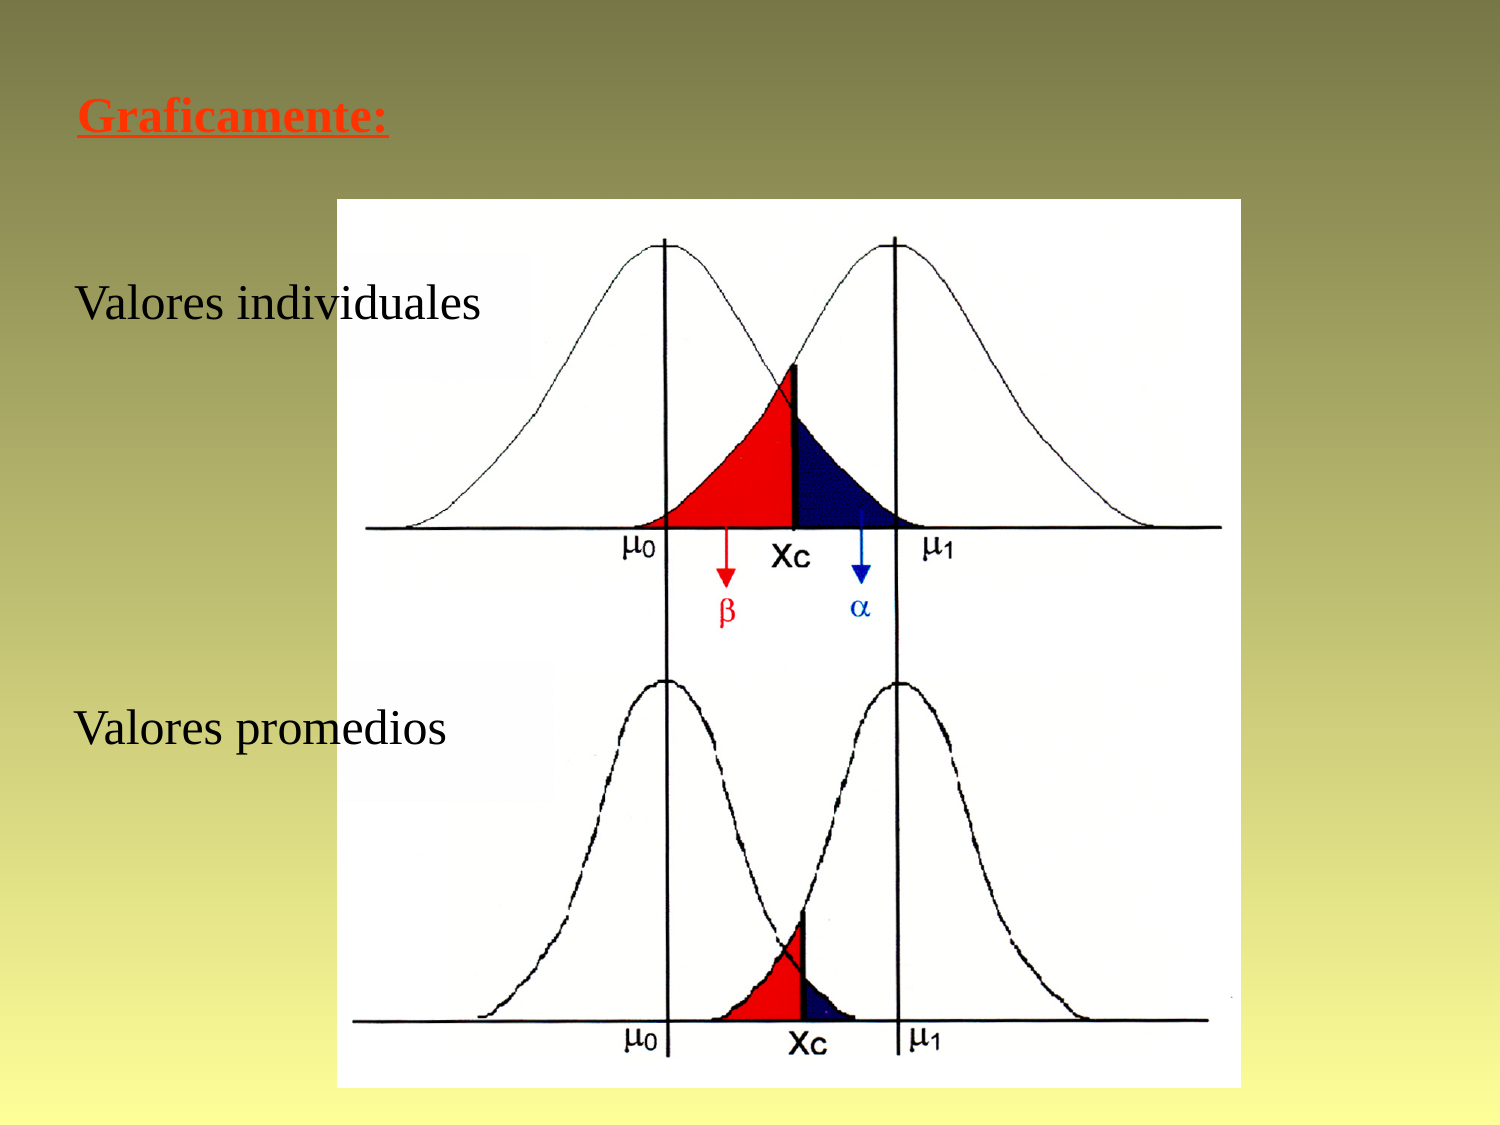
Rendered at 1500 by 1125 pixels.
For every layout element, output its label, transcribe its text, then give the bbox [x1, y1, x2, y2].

picture [337, 199, 1241, 1088]
text_box Valores promedios [58, 687, 332, 763]
text_box Graficamente: [62, 74, 404, 150]
text_box Valores individuales [59, 262, 332, 338]
